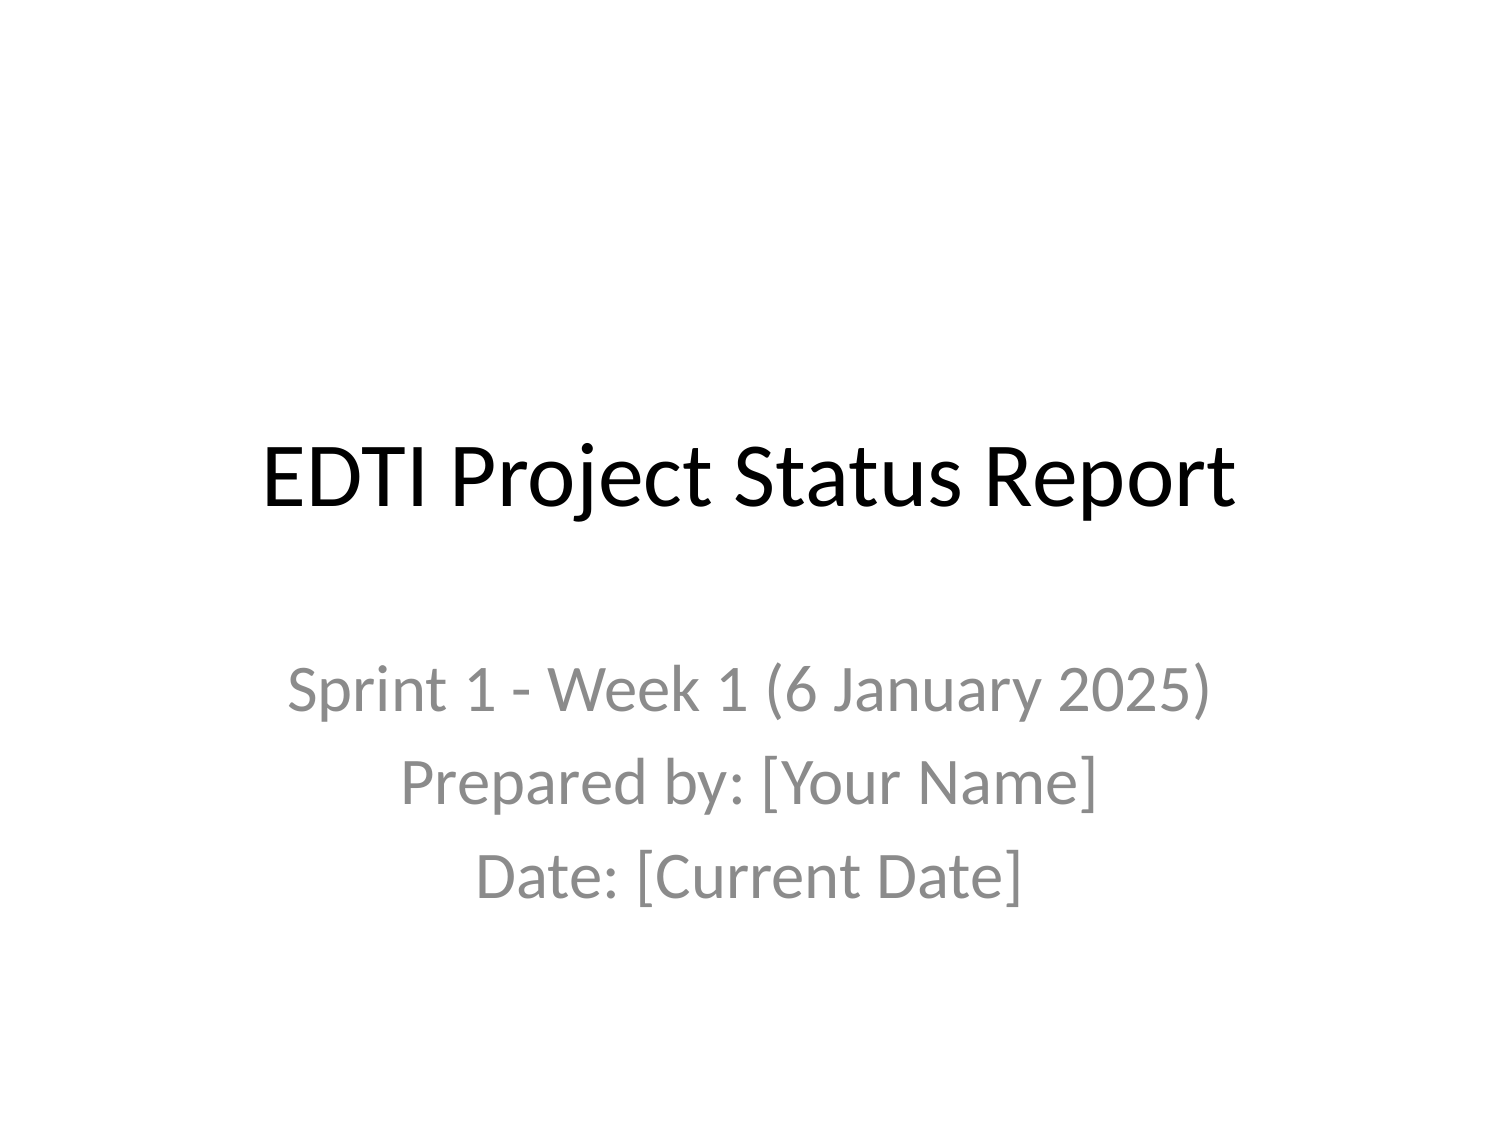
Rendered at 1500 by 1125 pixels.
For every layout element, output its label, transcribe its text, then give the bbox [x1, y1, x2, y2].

subtitle Sprint 1 - Week 1 (6 January 2025) Prepared by: [Your Name] Date: [Current Date] [225, 637, 1275, 925]
title EDTI Project Status Report [112, 349, 1388, 591]
